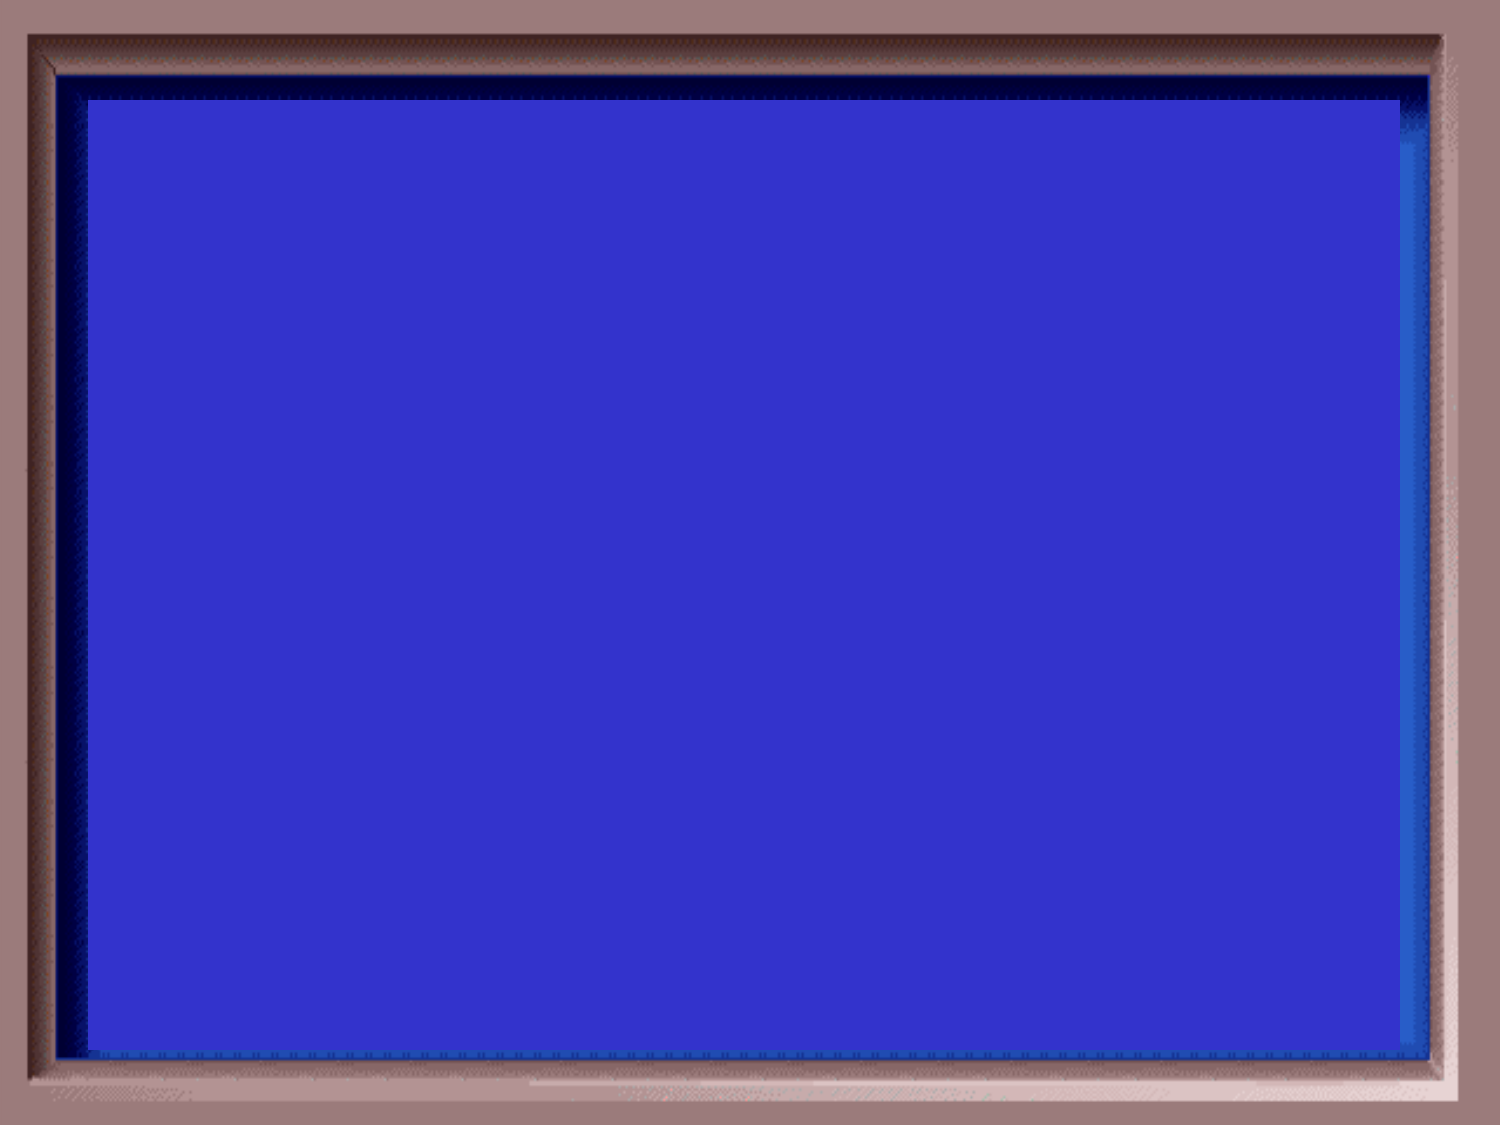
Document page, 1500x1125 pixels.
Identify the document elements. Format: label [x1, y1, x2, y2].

text_box [87, 99, 1401, 1051]
picture [0, 0, 1500, 1125]
